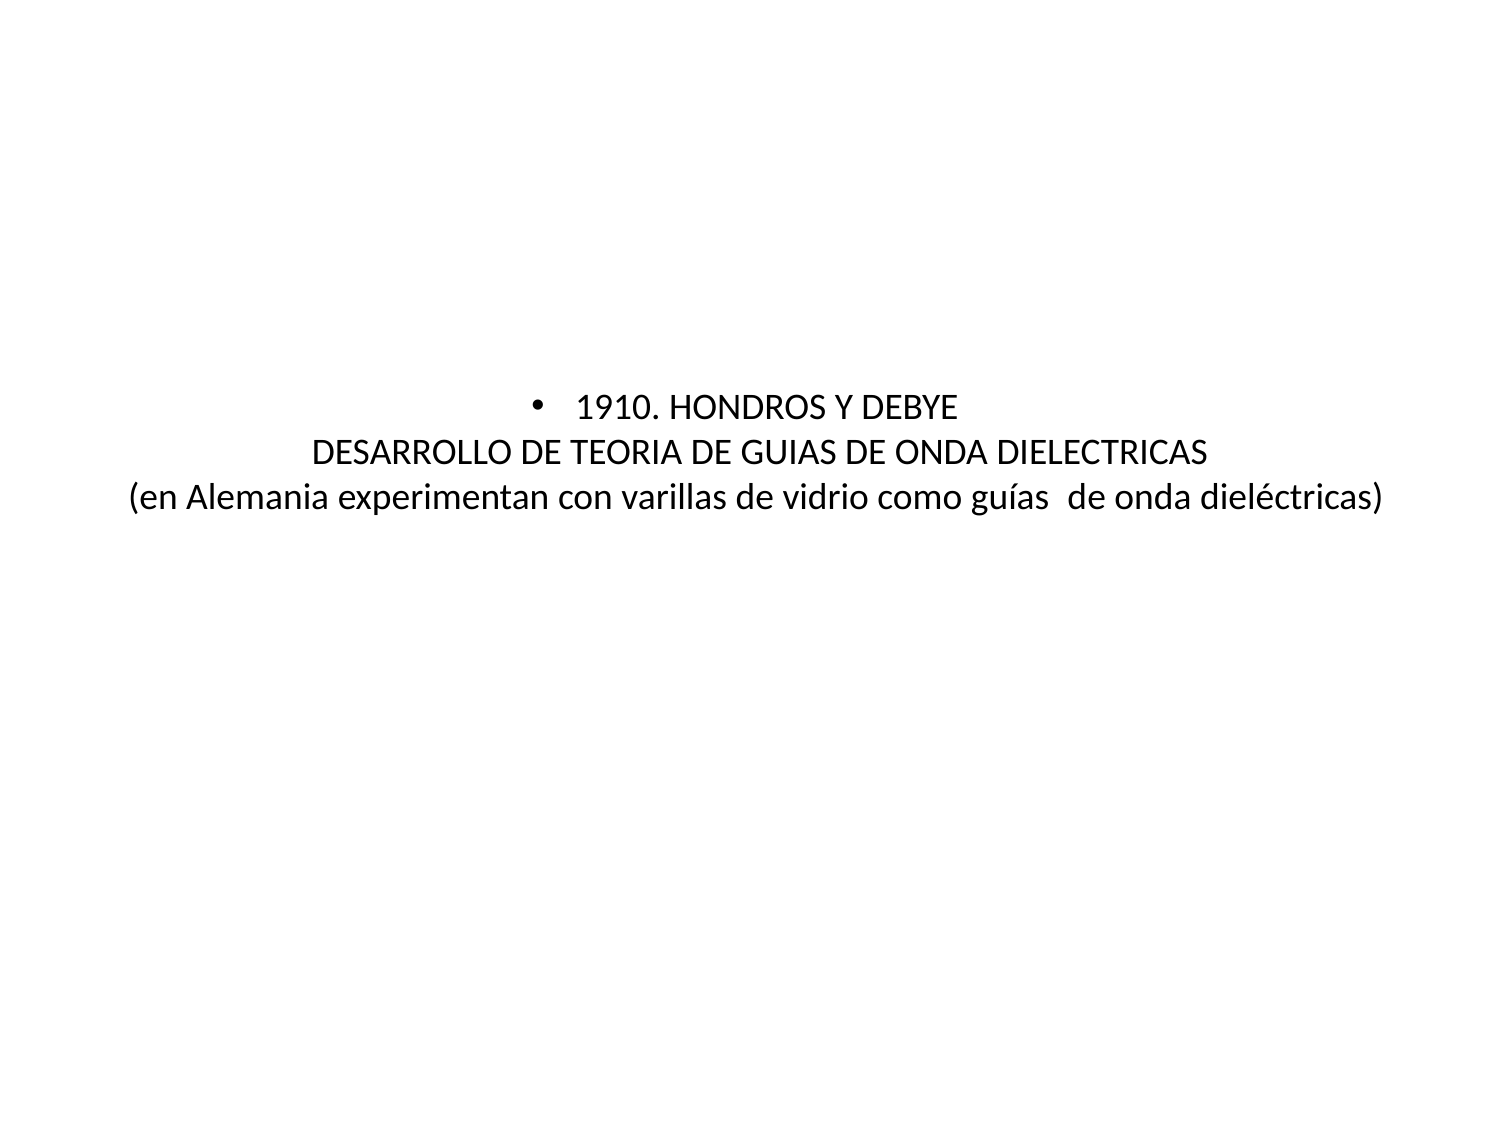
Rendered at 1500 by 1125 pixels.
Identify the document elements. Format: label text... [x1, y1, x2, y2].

text_box 1910. HONDROS Y DEBYE DESARROLLO DE TEORIA DE GUIAS DE ONDA DIELECTRICAS (en Alemania experimentan con varillas de vidrio como guías de onda dieléctricas) [113, 374, 1399, 525]
